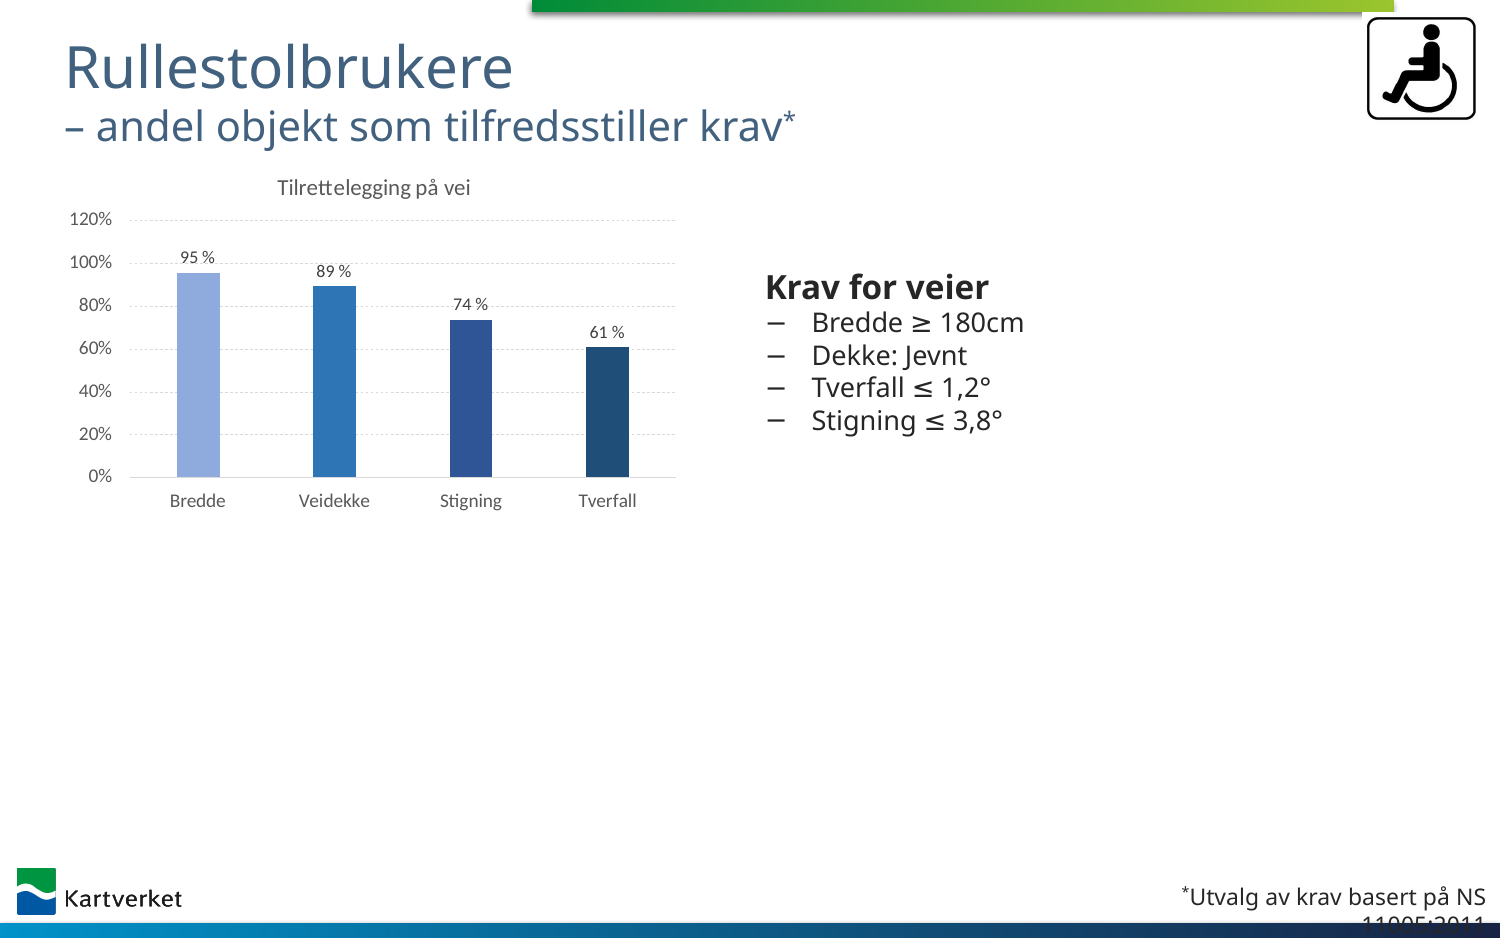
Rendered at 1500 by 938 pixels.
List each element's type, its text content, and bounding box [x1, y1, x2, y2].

text_box Krav for veier Bredde ≥ 180cm Dekke: Jevnt Tverfall ≤ 1,2° Stigning ≤ 3,8° [750, 258, 1234, 444]
picture [1362, 12, 1481, 126]
picture [62, 166, 687, 519]
text_box *Utvalg av krav basert på NS 11005:2011 [1068, 873, 1500, 938]
text_box Rullestolbrukere – andel objekt som tilfredsstiller krav* [49, 25, 1431, 158]
